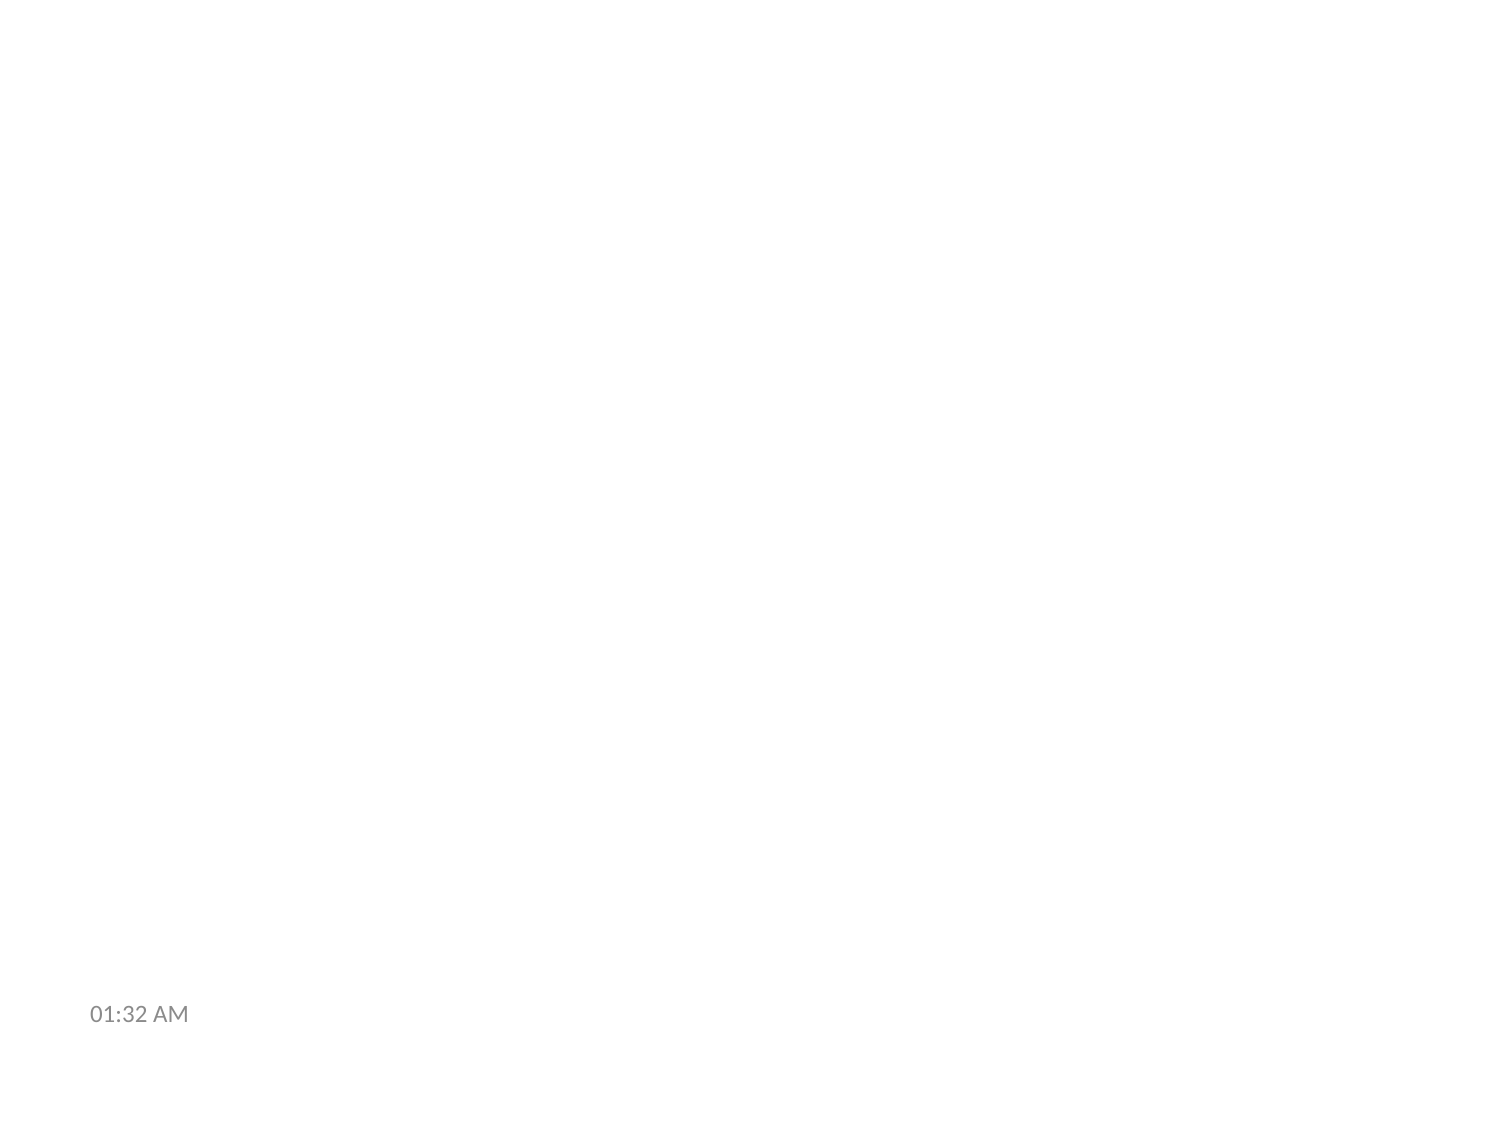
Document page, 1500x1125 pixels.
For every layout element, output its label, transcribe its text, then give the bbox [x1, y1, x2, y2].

text_box 3:35 PM [75, 982, 425, 1043]
